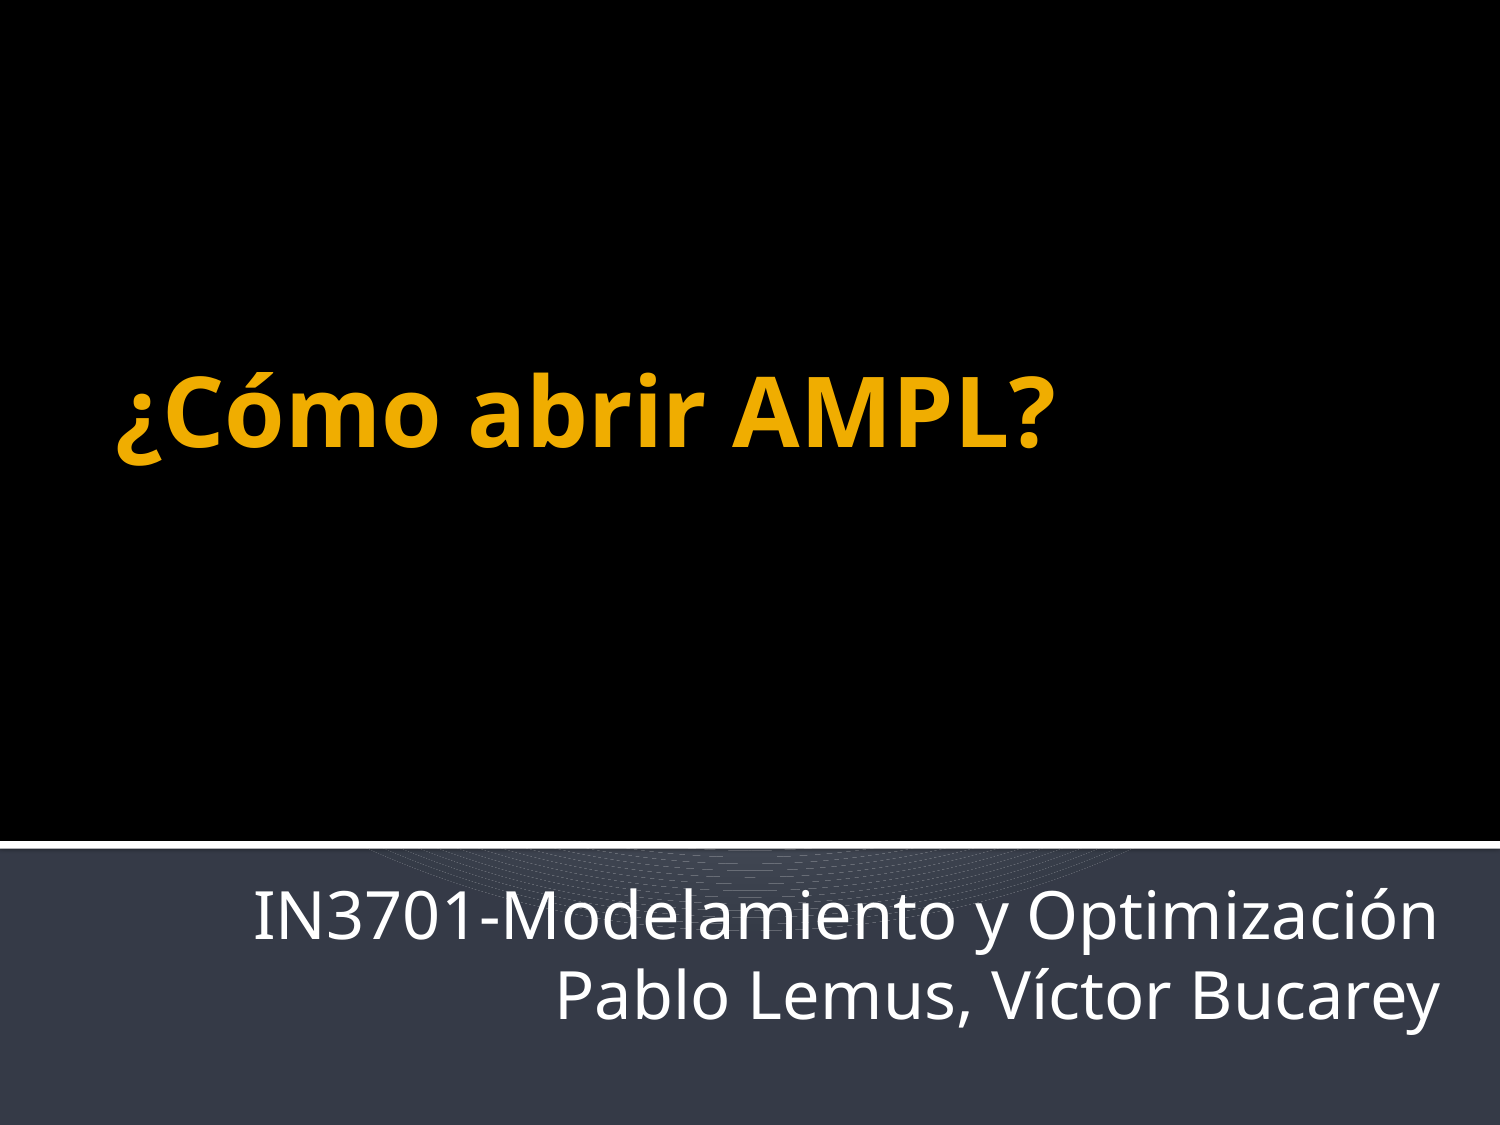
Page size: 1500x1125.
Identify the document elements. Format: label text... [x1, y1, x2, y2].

subtitle IN3701-Modelamiento y Optimización Pablo Lemus, Víctor Bucarey [123, 786, 1449, 1033]
title ¿Cómo abrir AMPL? [100, 349, 1426, 625]
